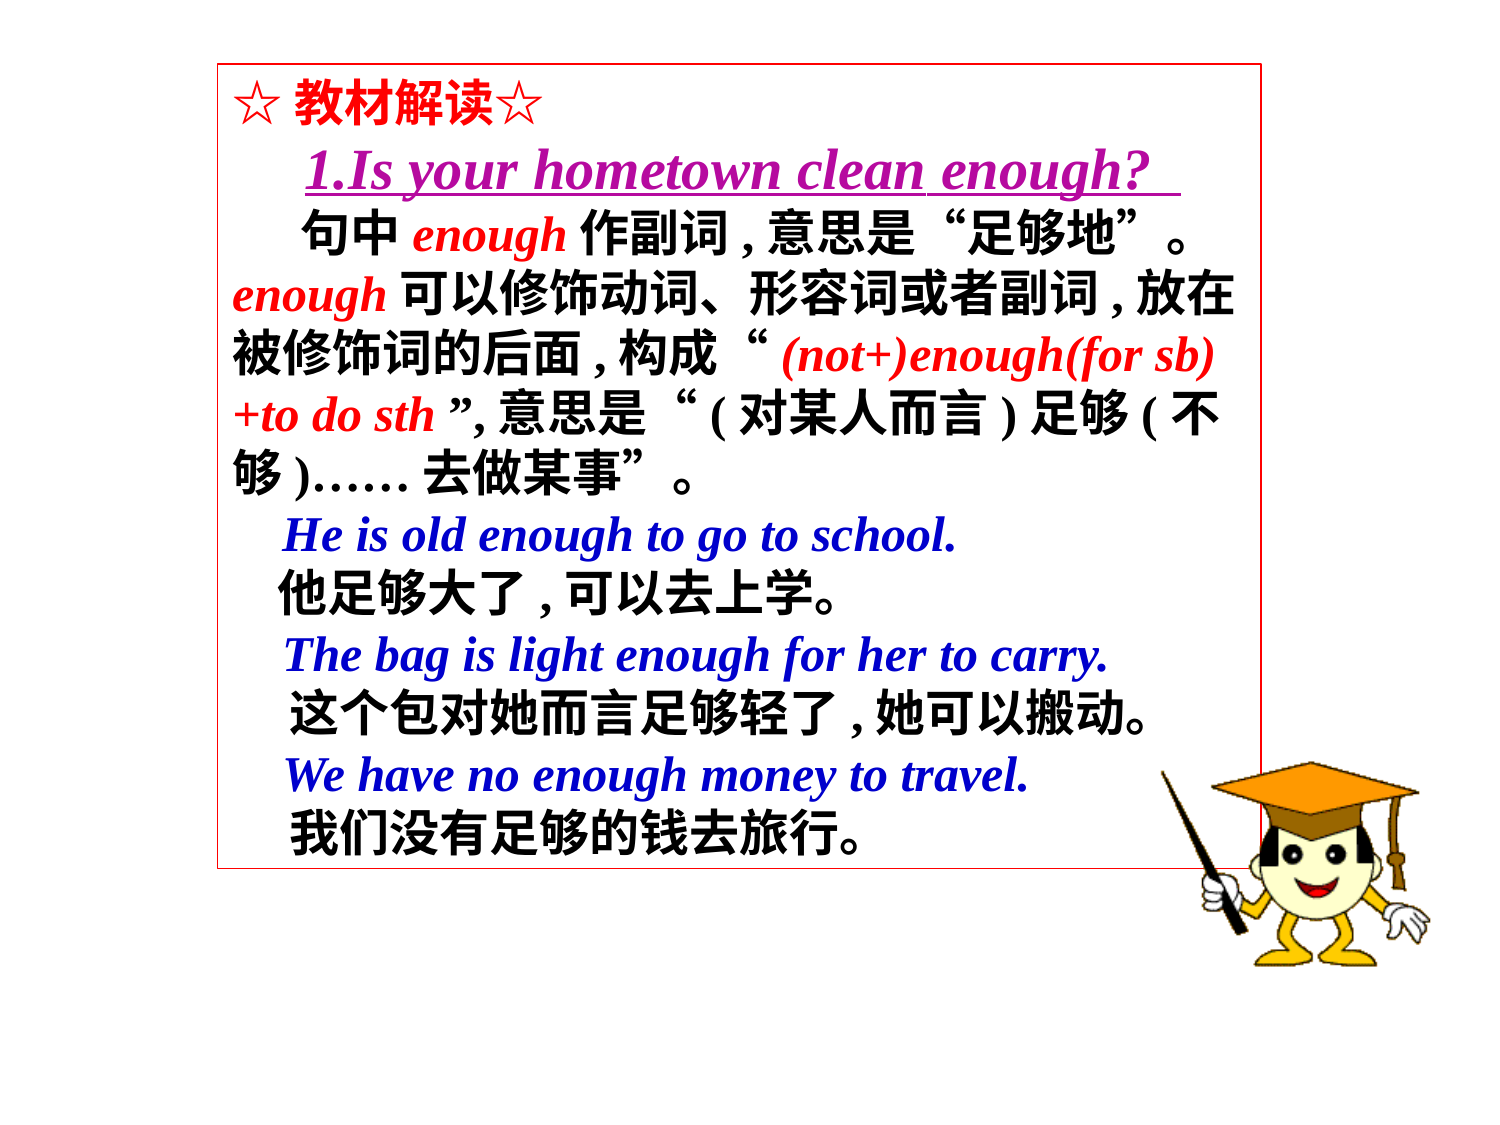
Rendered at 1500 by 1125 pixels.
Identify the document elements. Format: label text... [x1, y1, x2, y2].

picture [1141, 746, 1455, 981]
text_box ☆教材解读☆ 1.Is your hometown clean enough? 句中enough作副词,意思是“足够地”。enough可以修饰动词、形容词或者副词,放在被修饰词的后面,构成“(not+)enough(for sb)+to do sth ”,意思是“(对某人而言)足够(不够)……去做某事”。 He is old enough to go to school. 他足够大了,可以去上学。 The bag is light enough for her to carry. 这个包对她而言足够轻了,她可以搬动。 We have no enough money to travel. 我们没有足够的钱去旅行。 [217, 63, 1261, 869]
